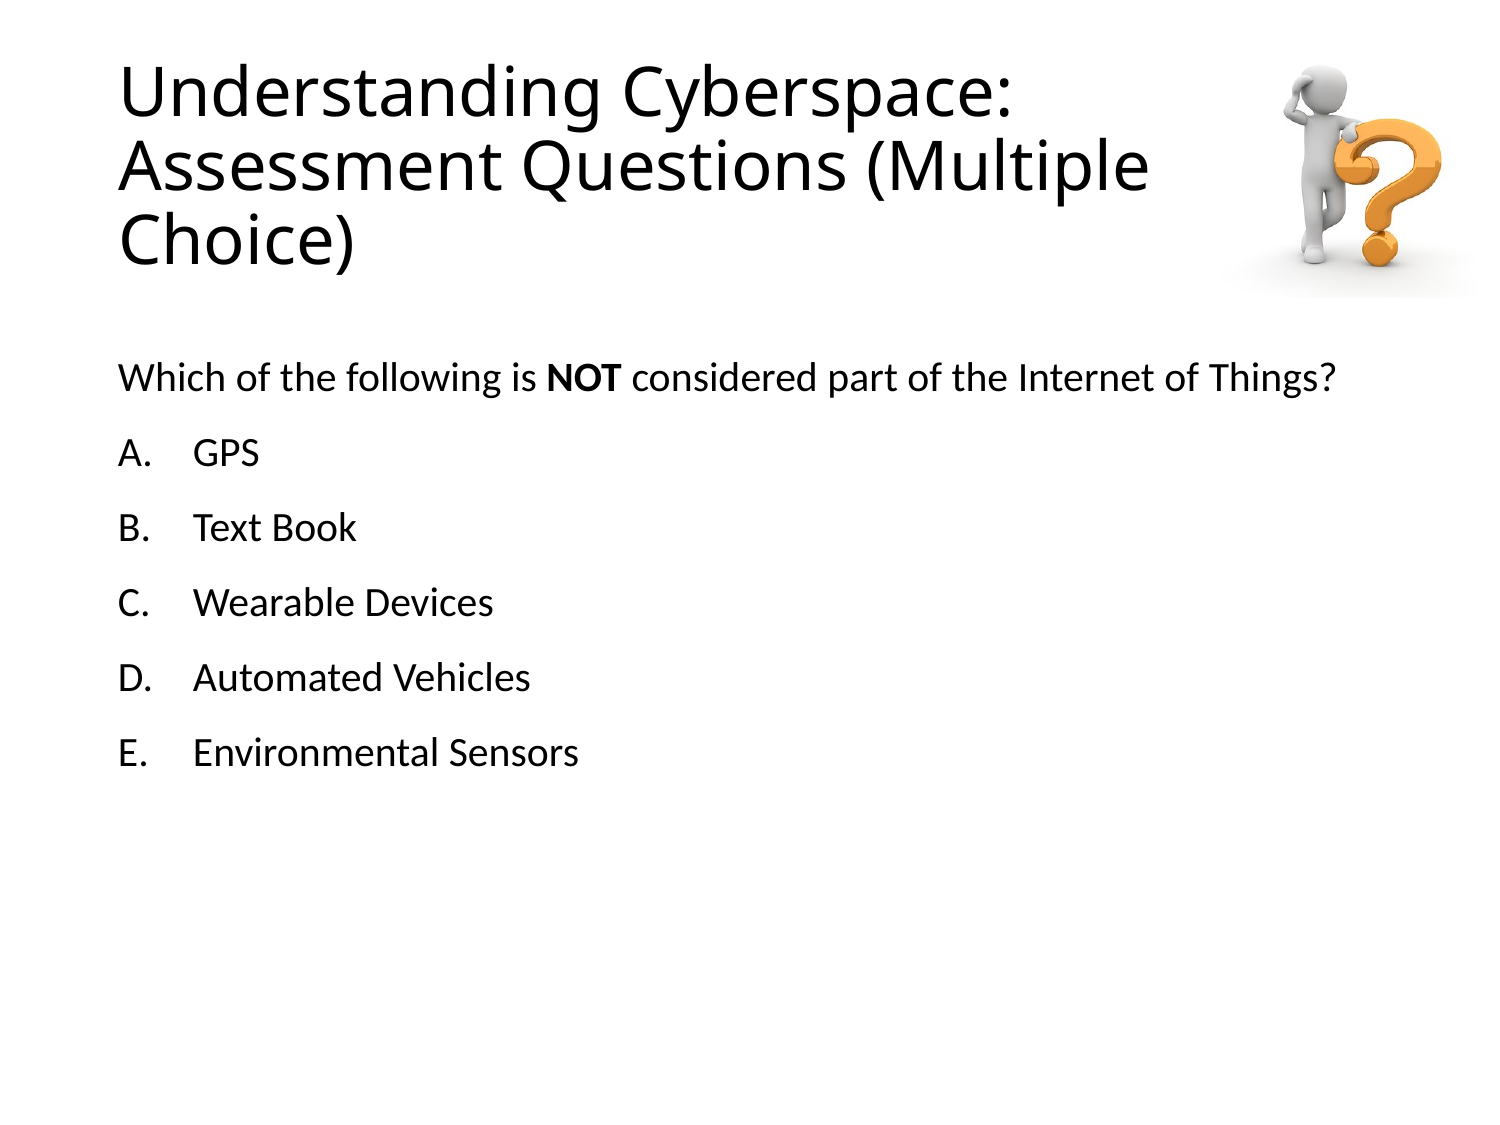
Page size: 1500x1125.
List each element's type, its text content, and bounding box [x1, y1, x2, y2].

text_box Which of the following is NOT considered part of the Internet of Things? GPS Text Book Wearable Devices Automated Vehicles Environmental Sensors [103, 317, 1397, 783]
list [1218, 39, 1477, 298]
title Understanding Cyberspace: Assessment Questions (Multiple Choice) [102, 59, 1218, 278]
